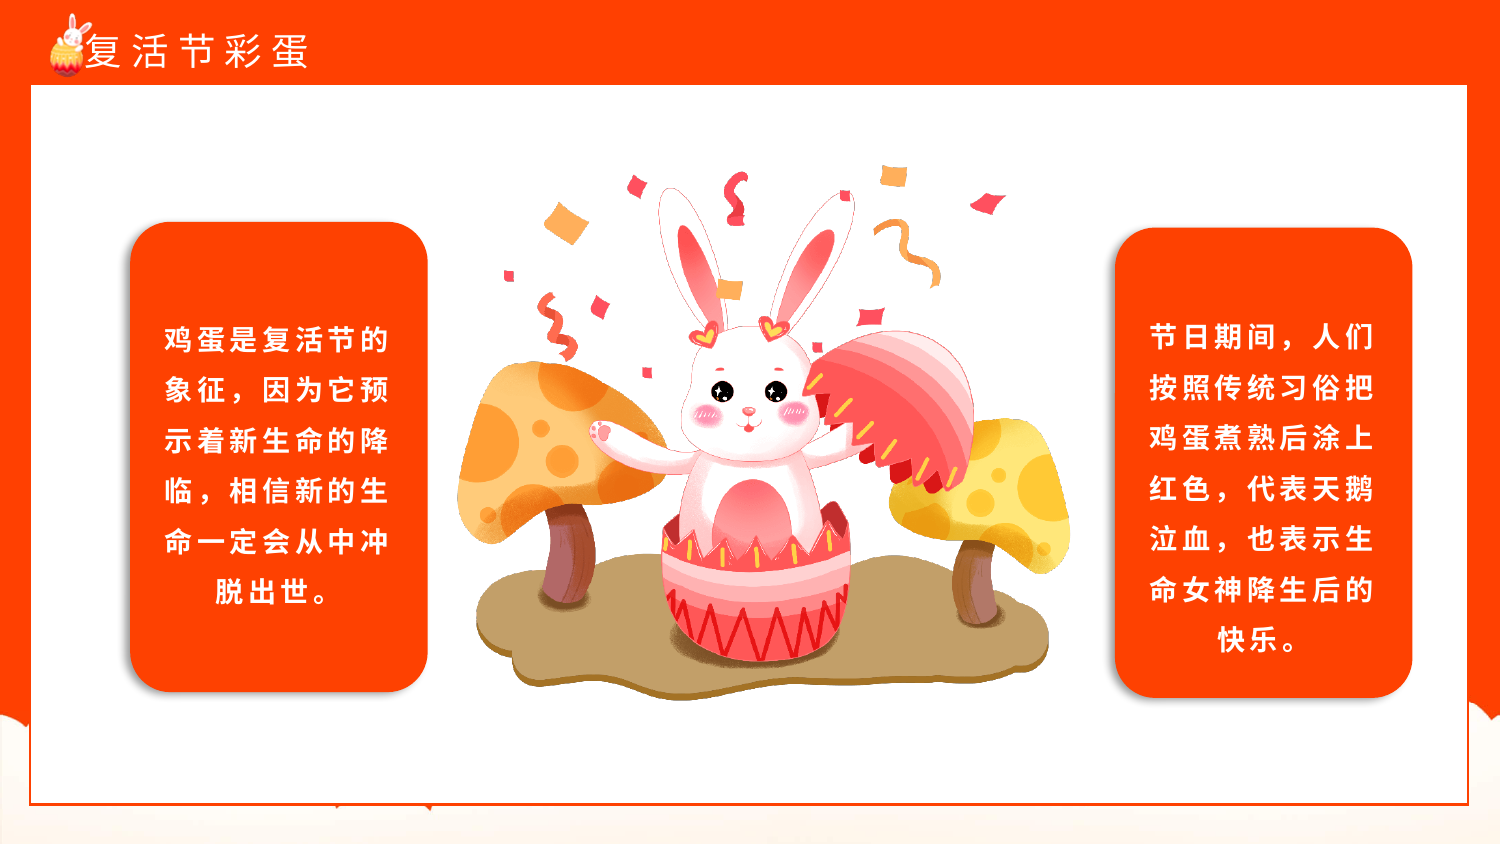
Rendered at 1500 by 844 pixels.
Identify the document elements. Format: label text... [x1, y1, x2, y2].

text_box 节日期间，人们按照传统习俗把鸡蛋煮熟后涂上红色，代表天鹅泣血，也表示生命女神降生后的快乐。 [1113, 226, 1414, 699]
picture [0, 0, 1500, 844]
text_box 鸡蛋是复活节的象征，因为它预示着新生命的降临，相信新的生命一定会从中冲脱出世。 [129, 220, 427, 694]
